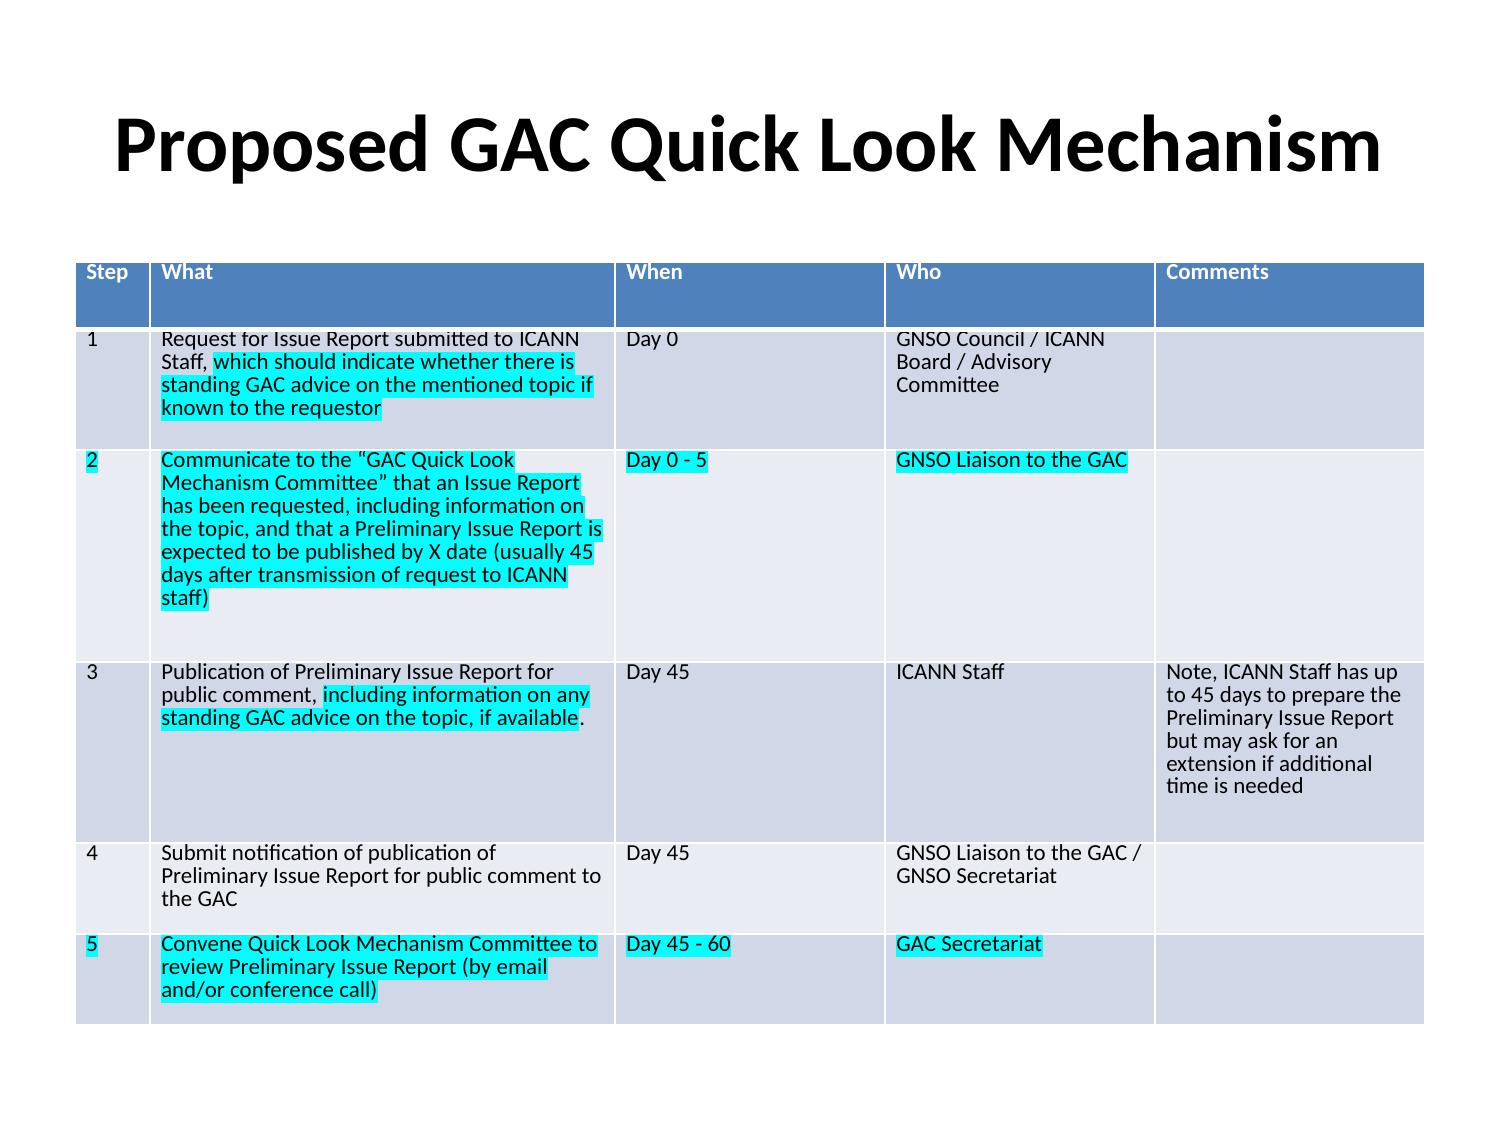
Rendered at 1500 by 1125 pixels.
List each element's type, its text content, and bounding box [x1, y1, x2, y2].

table_header What [151, 263, 614, 327]
table_cell GNSO Liaison to the GAC [886, 451, 1154, 661]
table_cell Submit notification of publication of Preliminary Issue Report for public comment to the GAC [151, 844, 614, 933]
table_cell GAC Secretariat [886, 935, 1154, 1024]
table_cell ICANN Staff [886, 663, 1154, 842]
table_cell [1156, 451, 1424, 661]
table_cell Communicate to the “GAC Quick Look Mechanism Committee” that an Issue Report has been requested, including information on the topic, and that a Preliminary Issue Report is expected to be published by X date (usually 45 days after transmission of request to ICANN staff) [151, 451, 614, 661]
table_cell [1156, 935, 1424, 1024]
title Proposed GAC Quick Look Mechanism [75, 45, 1425, 233]
table_cell 1 [76, 332, 149, 449]
table_cell Day 45 - 60 [616, 935, 884, 1024]
table_header When [616, 263, 884, 327]
table_header Who [886, 263, 1154, 327]
table_cell [1156, 844, 1424, 933]
table_cell GNSO Council / ICANN Board / Advisory Committee [886, 332, 1154, 449]
table_cell Day 0 [616, 332, 884, 449]
table_cell Day 0 - 5 [616, 451, 884, 661]
table_header Comments [1156, 263, 1424, 327]
table_cell 2 [76, 451, 149, 661]
table_cell Publication of Preliminary Issue Report for public comment, including information on any standing GAC advice on the topic, if available. [151, 663, 614, 842]
table_cell Request for Issue Report submitted to ICANN Staff, which should indicate whether there is standing GAC advice on the mentioned topic if known to the requestor [151, 332, 614, 449]
table_cell 4 [76, 844, 149, 933]
table_header Step [76, 263, 149, 327]
table_cell Day 45 [616, 844, 884, 933]
table_cell 5 [76, 935, 149, 1024]
table_cell 3 [76, 663, 149, 842]
table_cell Convene Quick Look Mechanism Committee to review Preliminary Issue Report (by email and/or conference call) [151, 935, 614, 1024]
table_cell [1156, 332, 1424, 449]
table_cell Day 45 [616, 663, 884, 842]
table_cell Note, ICANN Staff has up to 45 days to prepare the Preliminary Issue Report but may ask for an extension if additional time is needed [1156, 663, 1424, 842]
table_cell GNSO Liaison to the GAC / GNSO Secretariat [886, 844, 1154, 933]
